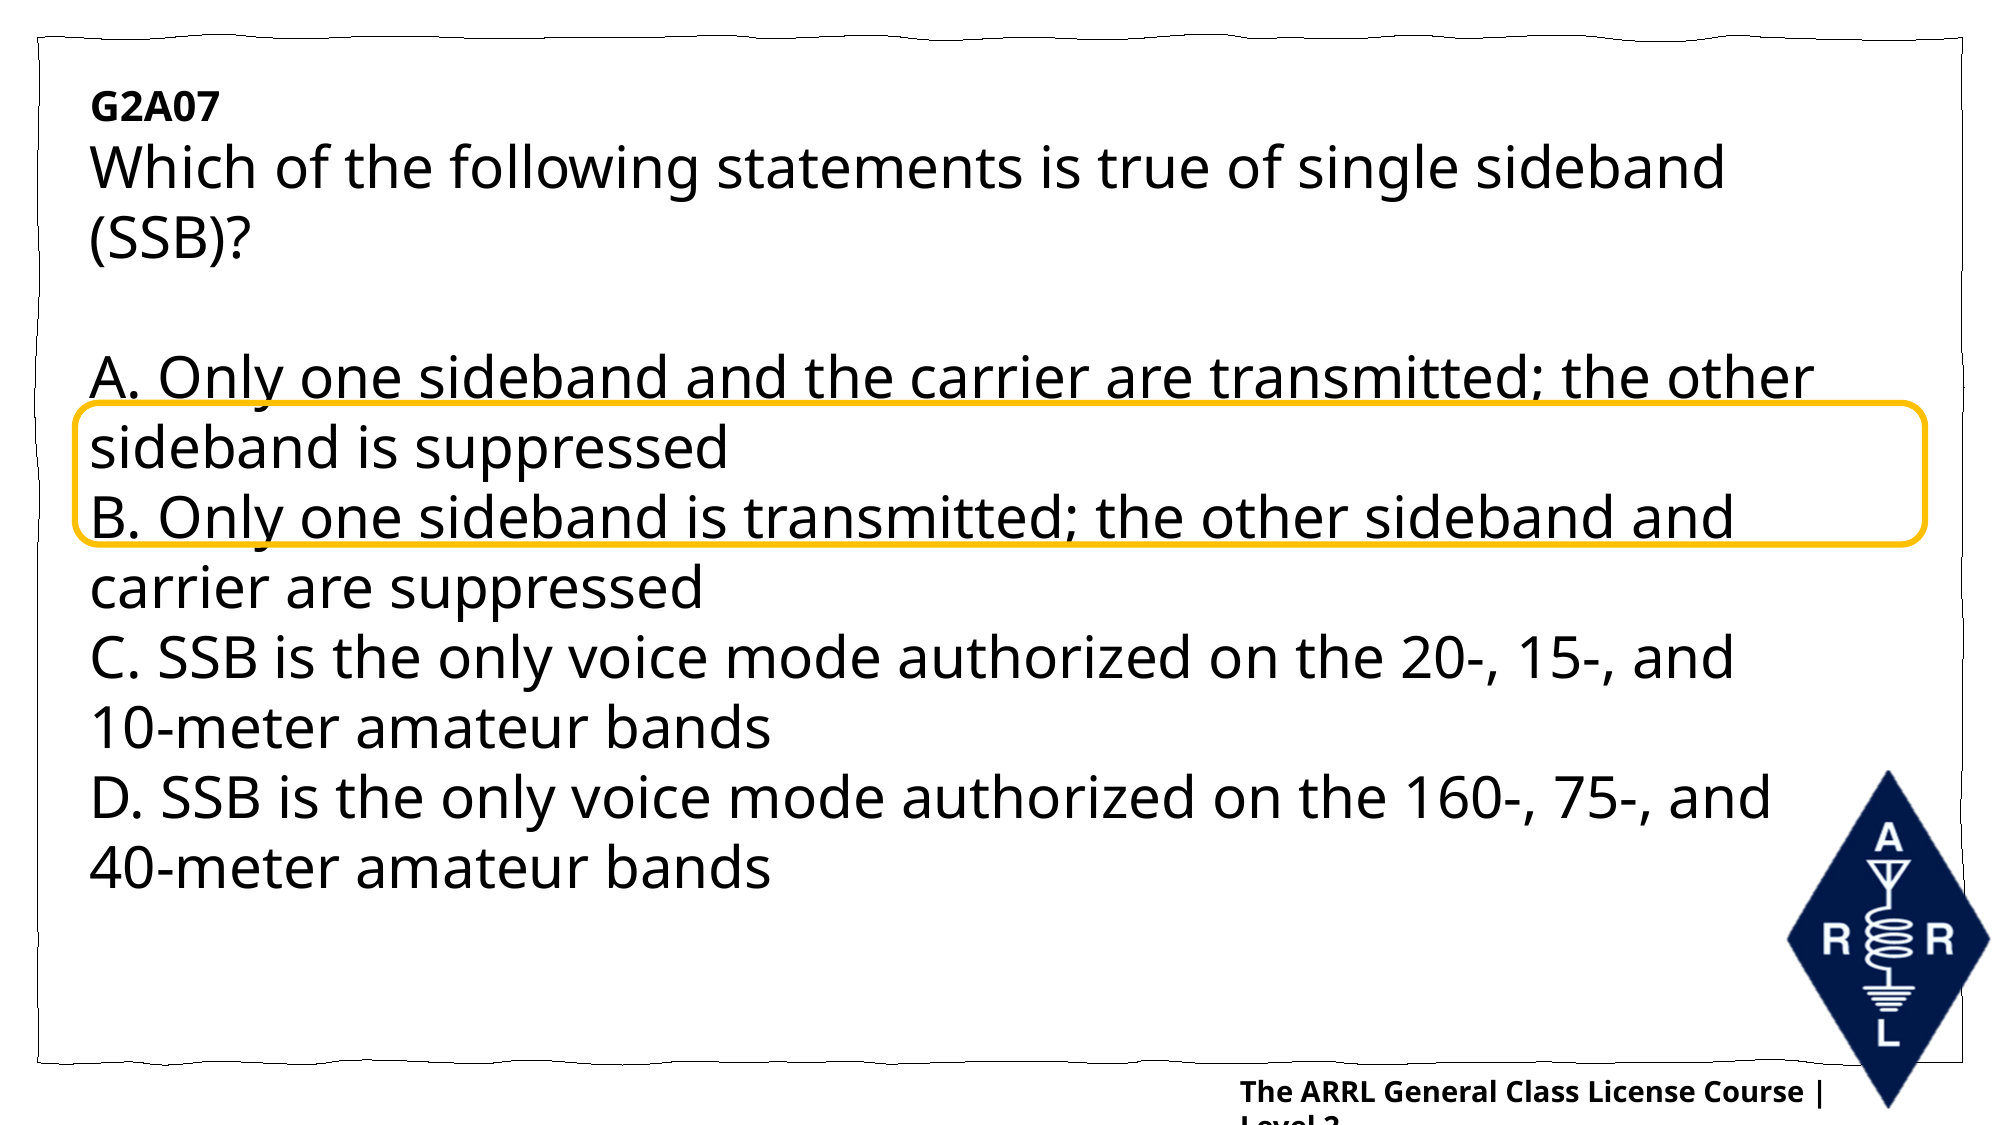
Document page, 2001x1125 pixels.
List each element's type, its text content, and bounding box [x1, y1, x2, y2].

picture [1773, 752, 1999, 1125]
text_box G2A07 Which of the following statements is true of single sideband (SSB)? A. Only one sideband and the carrier are transmitted; the other sideband is suppressed B. Only one sideband is transmitted; the other sideband and carrier are suppressed C. SSB is the only voice mode authorized on the 20-, 15-, and 10-meter amateur bands D. SSB is the only voice mode authorized on the 160-, 75-, and 40-meter amateur bands [75, 72, 1850, 416]
text_box G2A07 Which of the following statements is true of single sideband (SSB)? A. Only one sideband and the carrier are transmitted; the other sideband is suppressed B. Only one sideband is transmitted; the other sideband and carrier are suppressed C. SSB is the only voice mode authorized on the 20-, 15-, and 10-meter amateur bands D. SSB is the only voice mode authorized on the 160-, 75-, and 40-meter amateur bands [75, 531, 1850, 908]
text_box [73, 401, 1927, 546]
